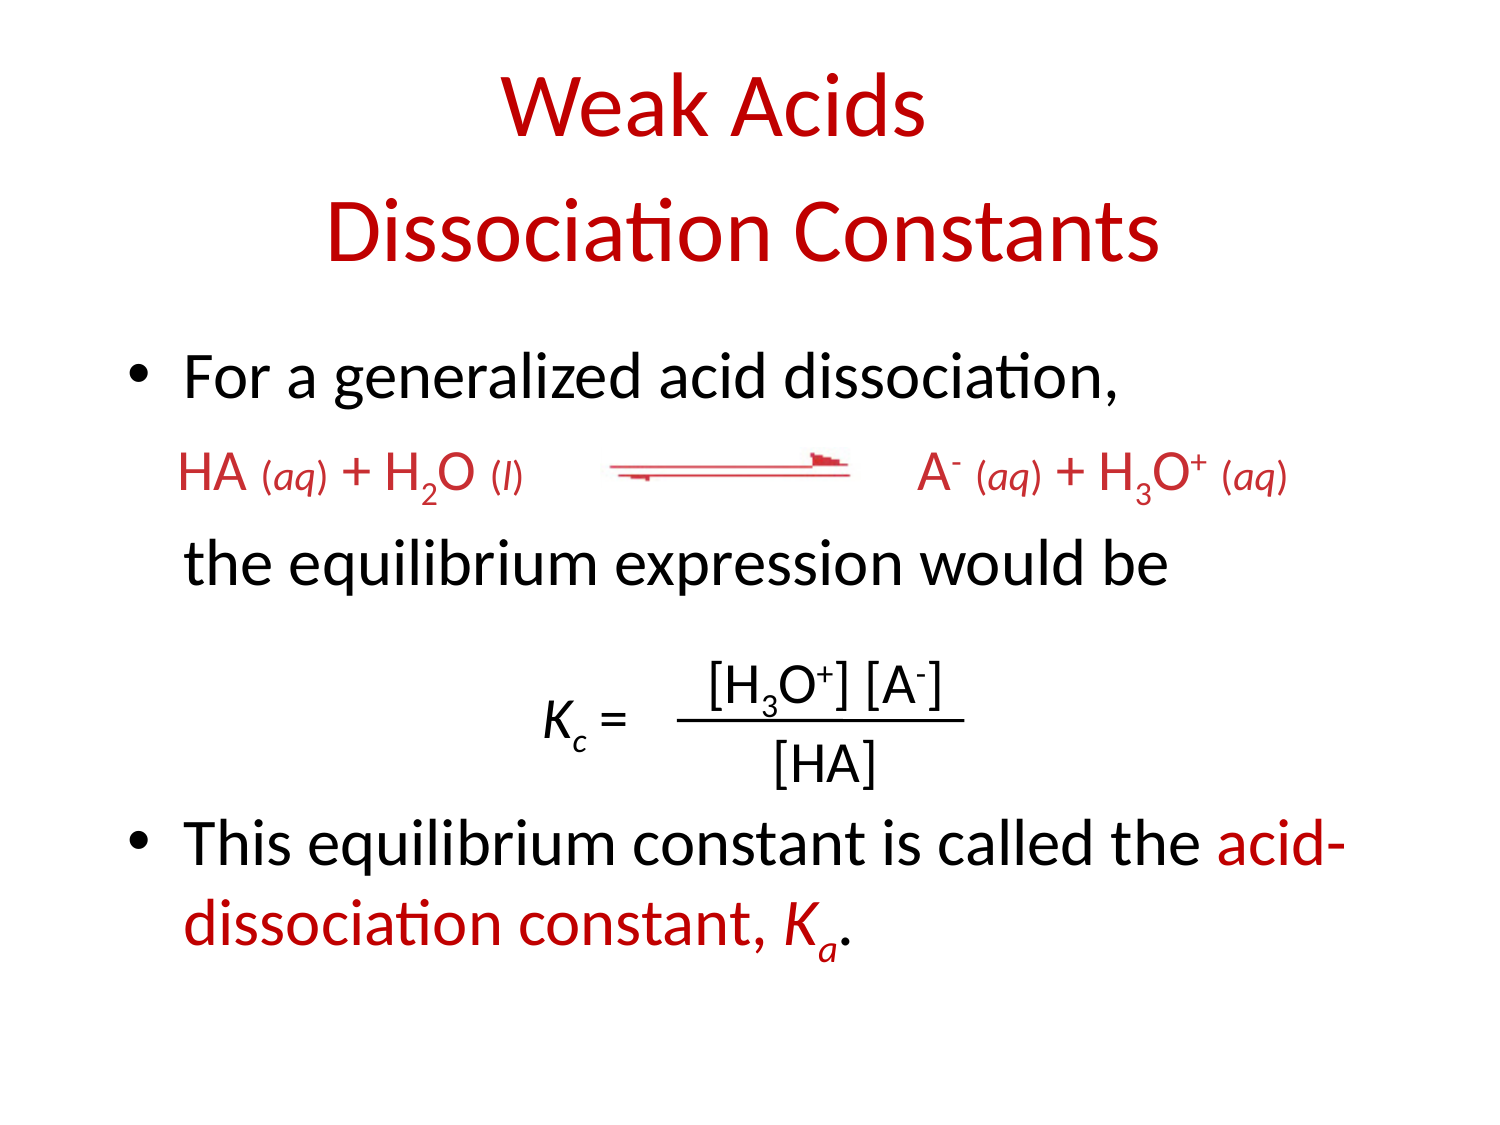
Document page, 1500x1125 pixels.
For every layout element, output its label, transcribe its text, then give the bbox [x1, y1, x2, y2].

text_box Weak Acids [242, 37, 1187, 162]
text_box For a generalized acid dissociation, the equilibrium expression would be This equilibrium constant is called the acid-dissociation constant, Ka. [112, 350, 1388, 1038]
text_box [135, 424, 1335, 511]
text_box Dissociation Constants [0, 162, 1494, 350]
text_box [526, 637, 965, 795]
